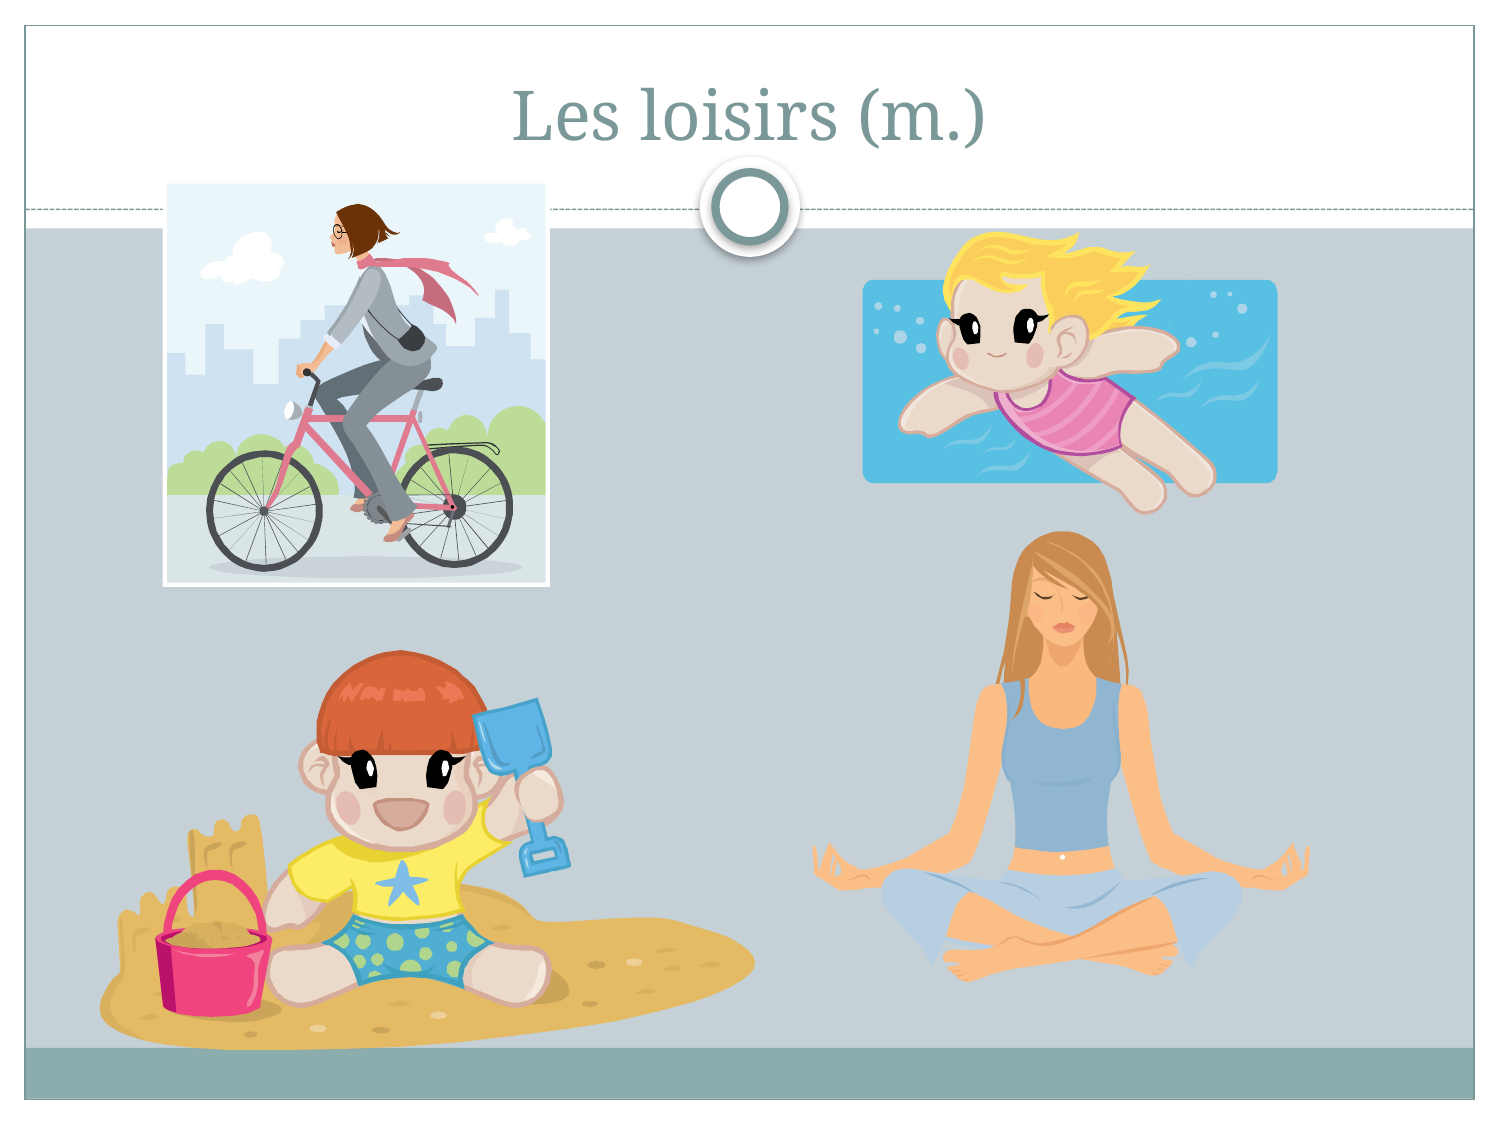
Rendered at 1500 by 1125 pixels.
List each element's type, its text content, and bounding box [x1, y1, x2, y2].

picture [162, 179, 551, 588]
picture [812, 531, 1311, 982]
title Les loisirs (m.) [49, 37, 1450, 162]
picture [862, 231, 1278, 515]
picture [99, 649, 756, 1051]
